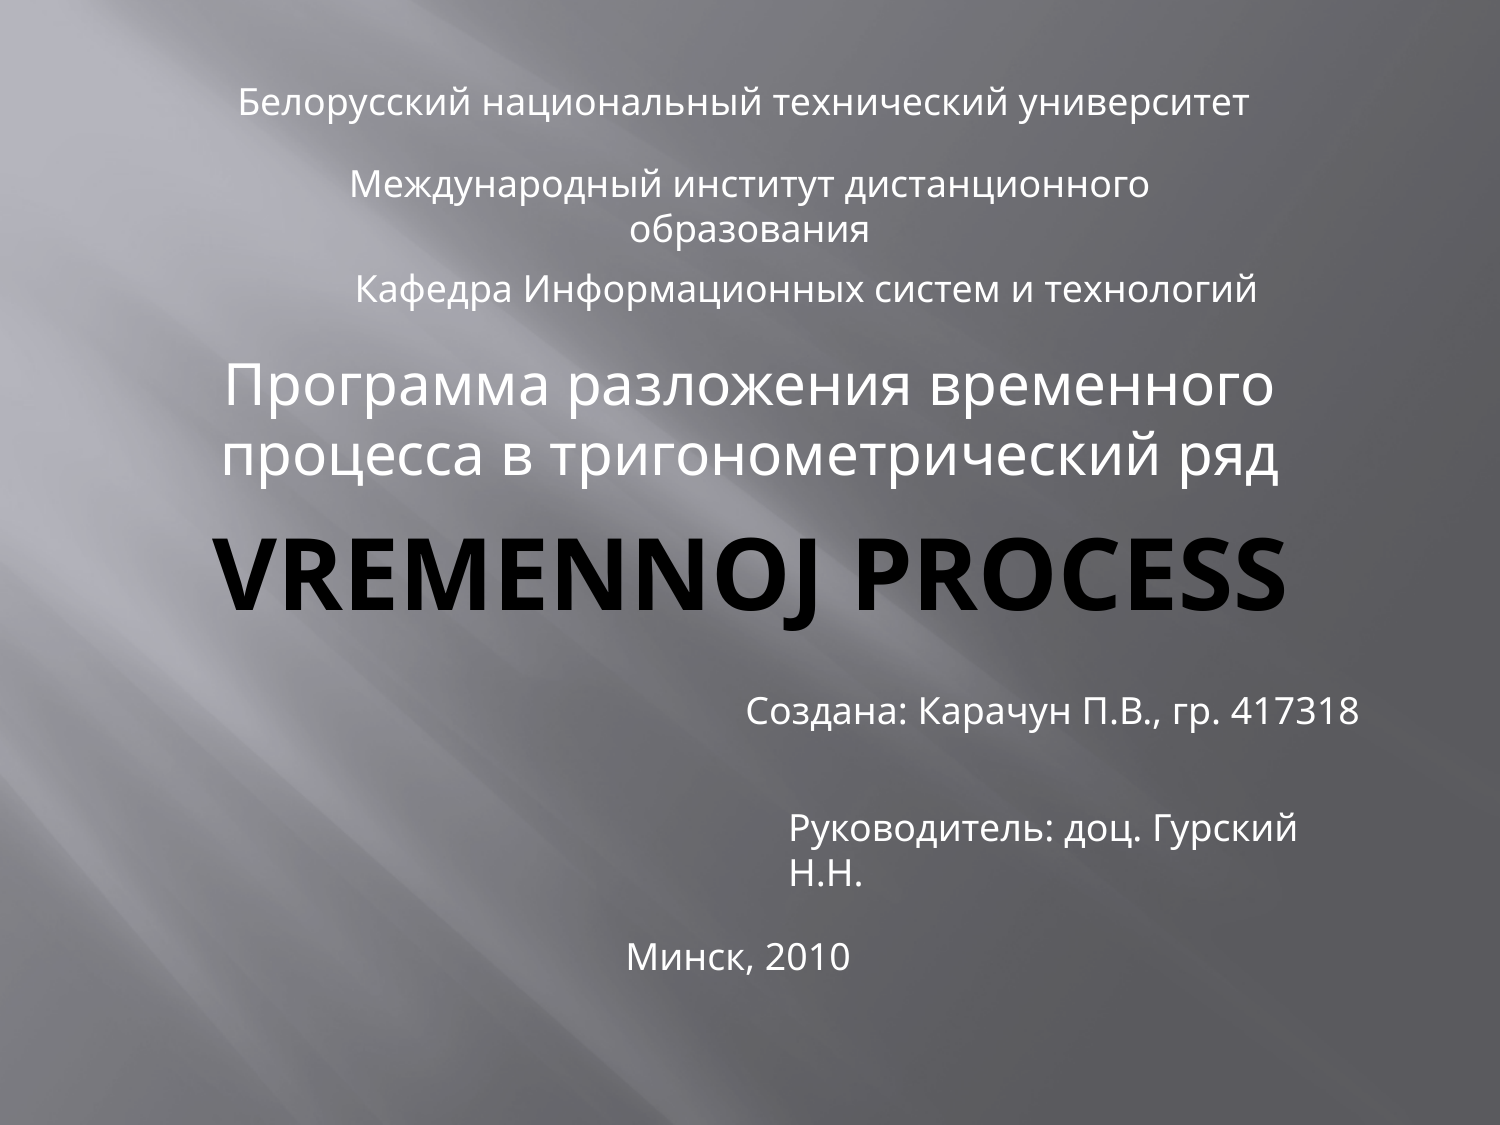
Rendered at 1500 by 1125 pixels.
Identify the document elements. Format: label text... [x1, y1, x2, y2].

subtitle Программа разложения временного процесса в тригонометрический ряд [140, 339, 1360, 542]
title Vremennoj Process [82, 492, 1420, 631]
text_box Международный институт дистанционного образования [210, 152, 1289, 258]
text_box Кафедра Информационных систем и технологий [339, 257, 1278, 318]
text_box Минск, 2010 [610, 925, 866, 986]
text_box Создана: Карачун П.В., гр. 417318 [730, 679, 1376, 740]
text_box Белорусский национальный технический университет [210, 70, 1278, 130]
text_box Руководитель: доц. Гурский Н.Н. [773, 796, 1360, 902]
